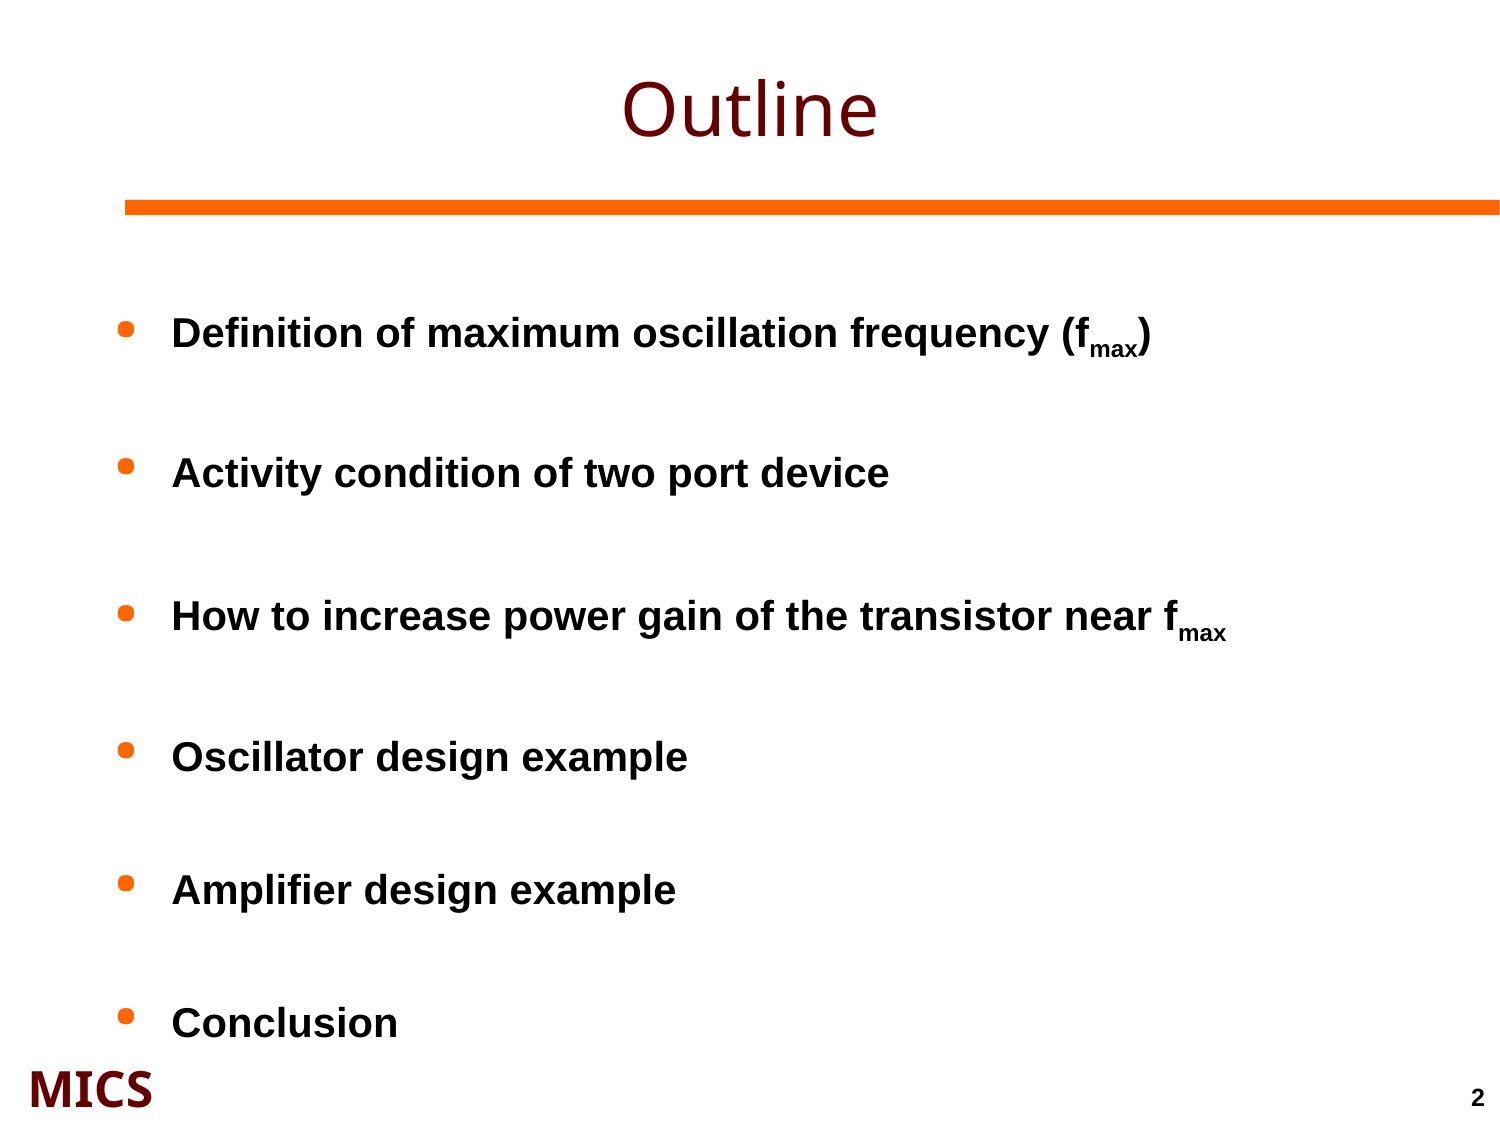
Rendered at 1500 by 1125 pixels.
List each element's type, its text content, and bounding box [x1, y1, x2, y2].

list Definition of maximum oscillation frequency (fmax) Activity condition of two port device How to increase power gain of the transistor near fmax Oscillator design example Amplifier design example Conclusion [99, 212, 1476, 676]
slide_number 2 [1425, 1067, 1500, 1125]
title Outline [112, 12, 1388, 201]
